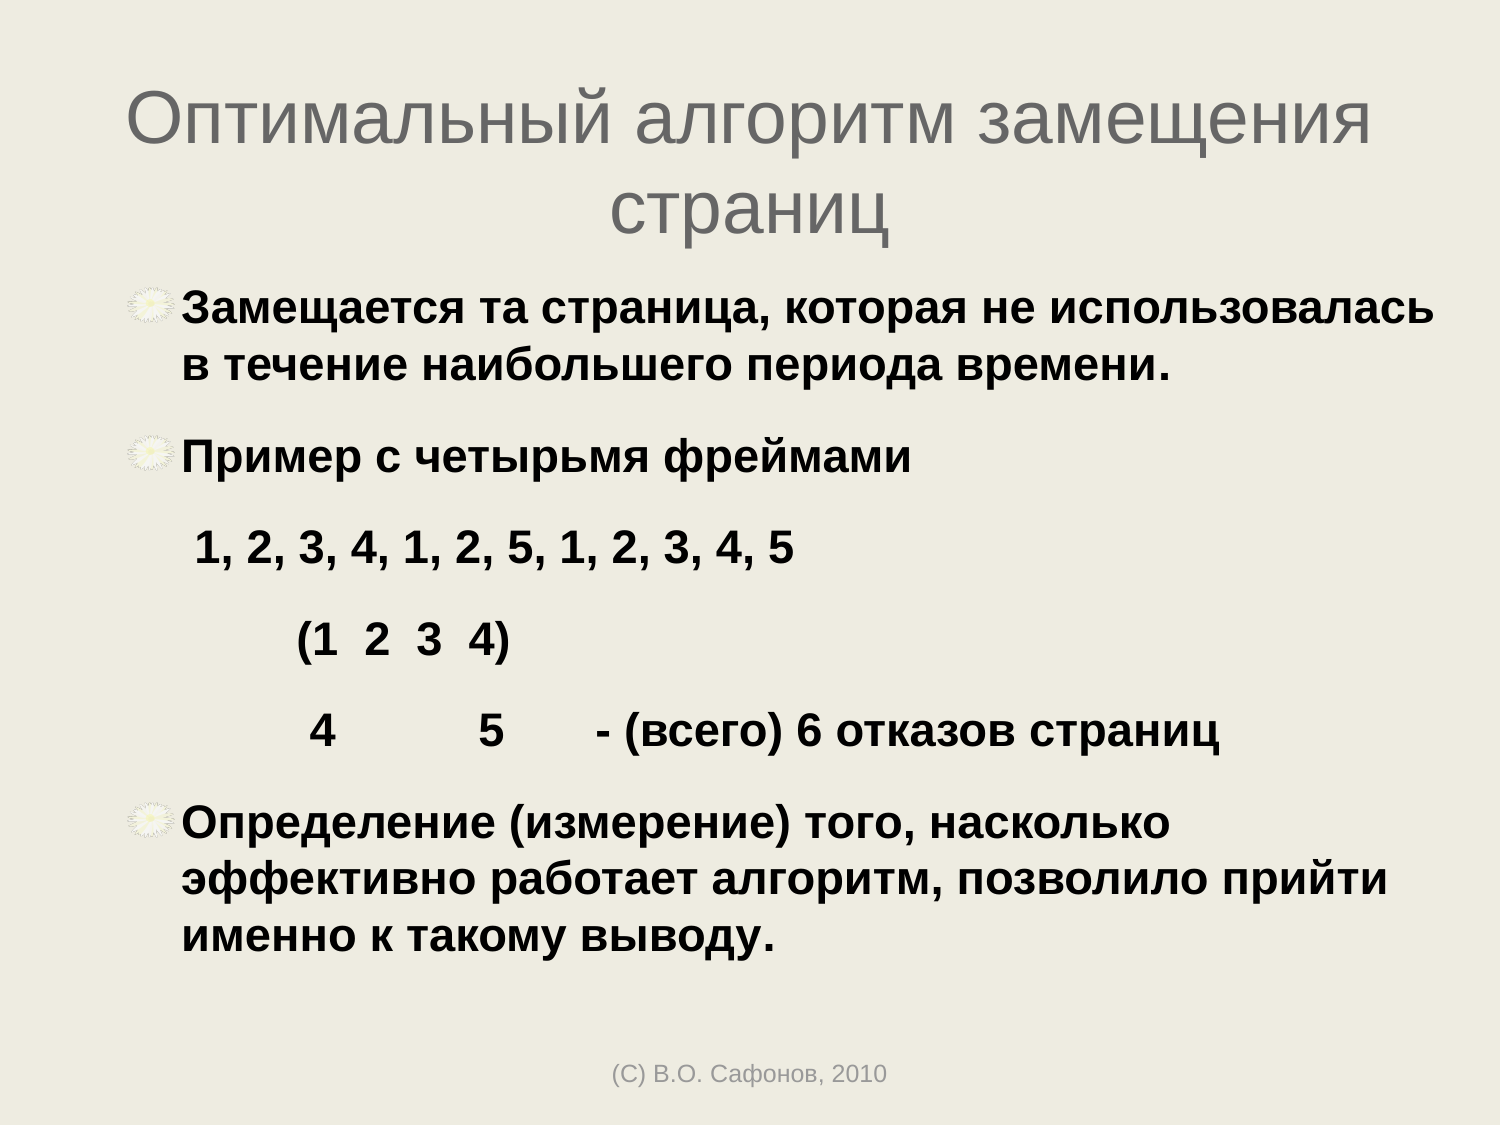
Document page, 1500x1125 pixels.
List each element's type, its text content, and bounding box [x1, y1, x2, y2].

picture [127, 802, 175, 838]
title Оптимальный алгоритм замещения страниц [74, 49, 1426, 268]
picture [127, 287, 175, 323]
picture [127, 435, 175, 471]
list Замещается та страница, которая не использовалась в течение наибольшего периода времени. Пример с четырьмя фреймами 1, 2, 3, 4, 1, 2, 5, 1, 2, 3, 4, 5 (1 2 3 4) 4 5 - (всего) 6 отказов страниц Определение (измерение) того, насколько эффективно работает алгоритм, позволило прийти именно к такому выводу. [112, 269, 1454, 1025]
footer (C) В.О. Сафонов, 2010 [512, 1042, 988, 1103]
